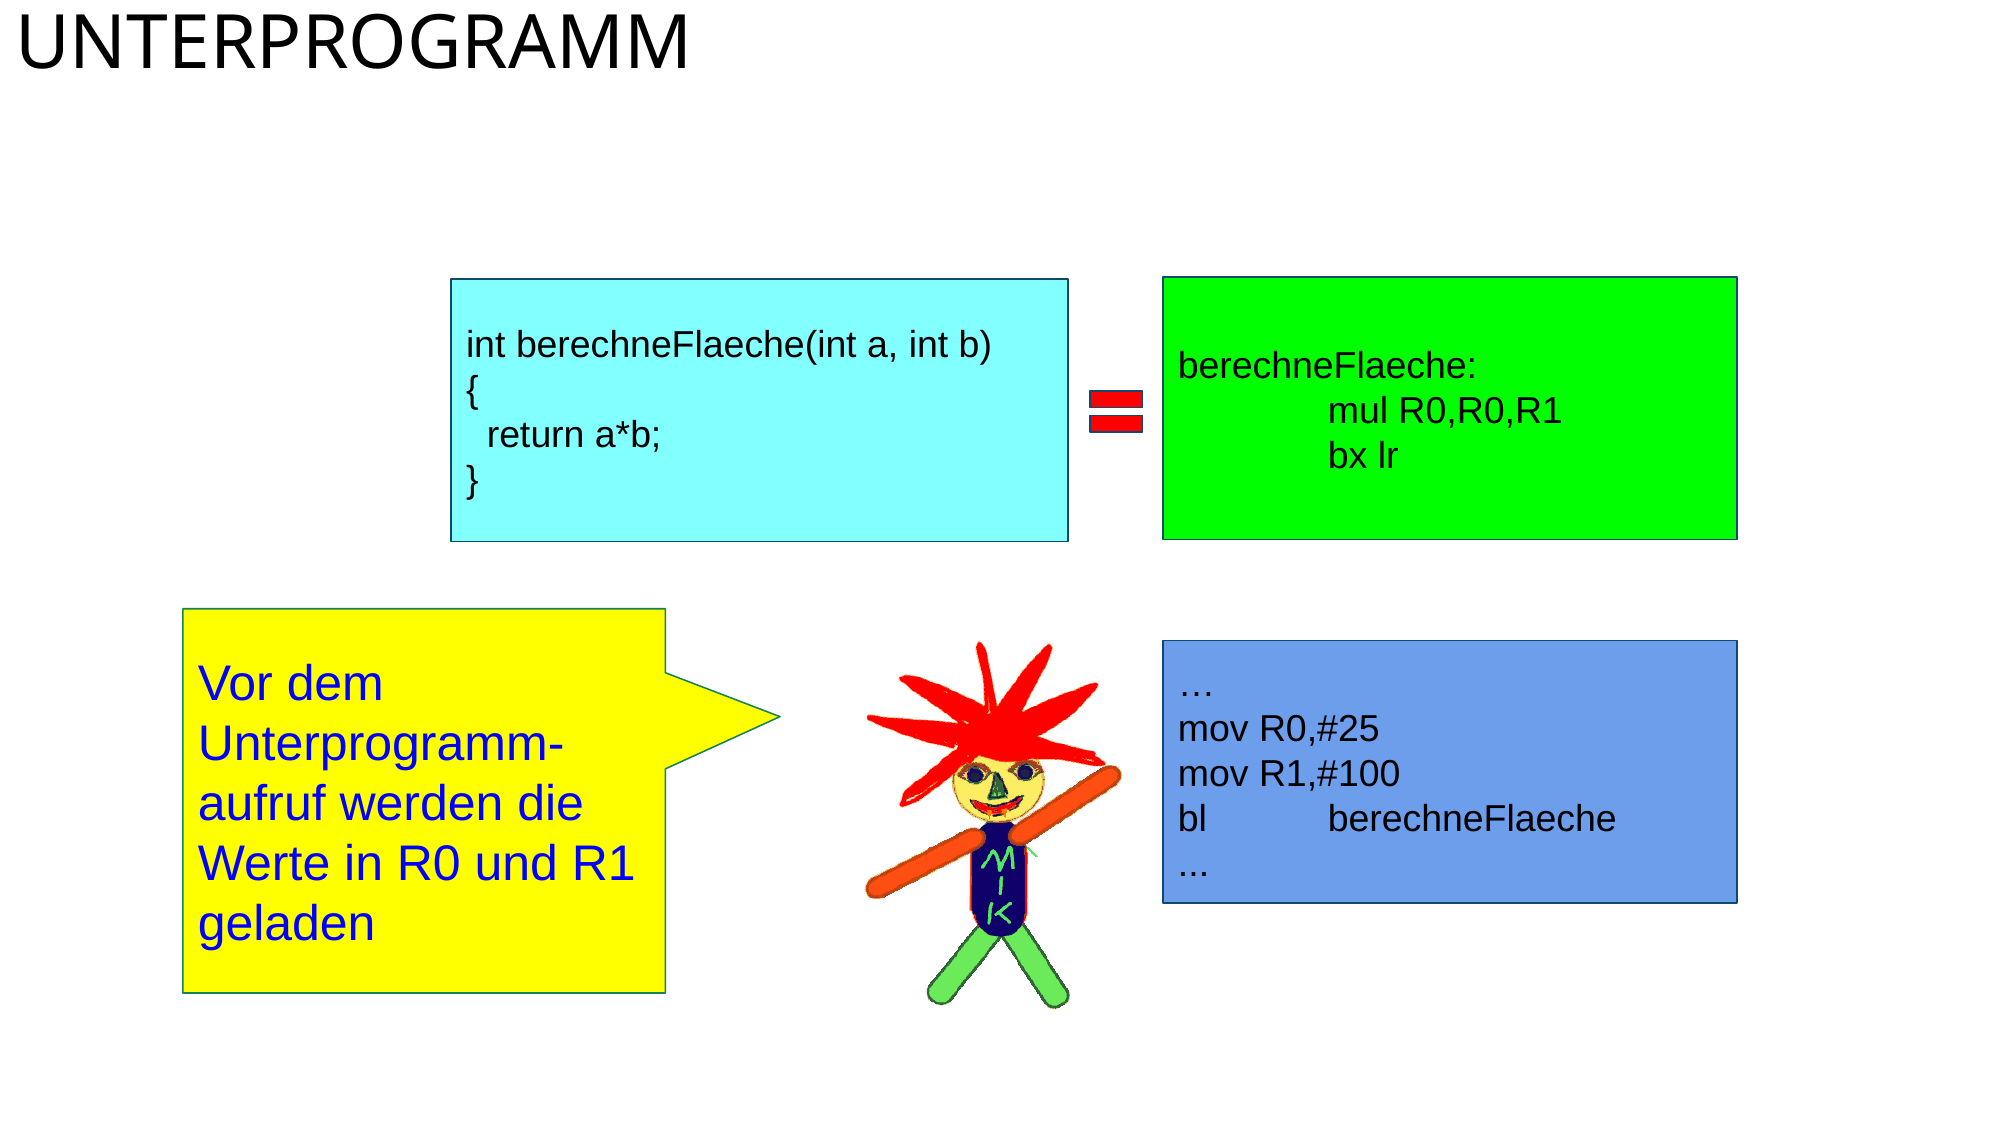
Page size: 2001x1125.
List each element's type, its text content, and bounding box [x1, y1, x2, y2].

title UNTERPROGRAMM [0, 7, 772, 83]
text_box Vor dem Unterprogramm- aufruf werden die Werte in R0 und R1 geladen [182, 608, 781, 994]
text_box … mov R0,#25 mov R1,#100 bl berechneFlaeche ... [1162, 640, 1738, 904]
text_box [1090, 390, 1143, 408]
text_box berechneFlaeche: mul R0,R0,R1 bx lr [1162, 276, 1738, 540]
text_box [1090, 415, 1143, 432]
picture [838, 632, 1138, 1017]
text_box int berechneFlaeche(int a, int b) { return a*b; } [450, 278, 1068, 542]
